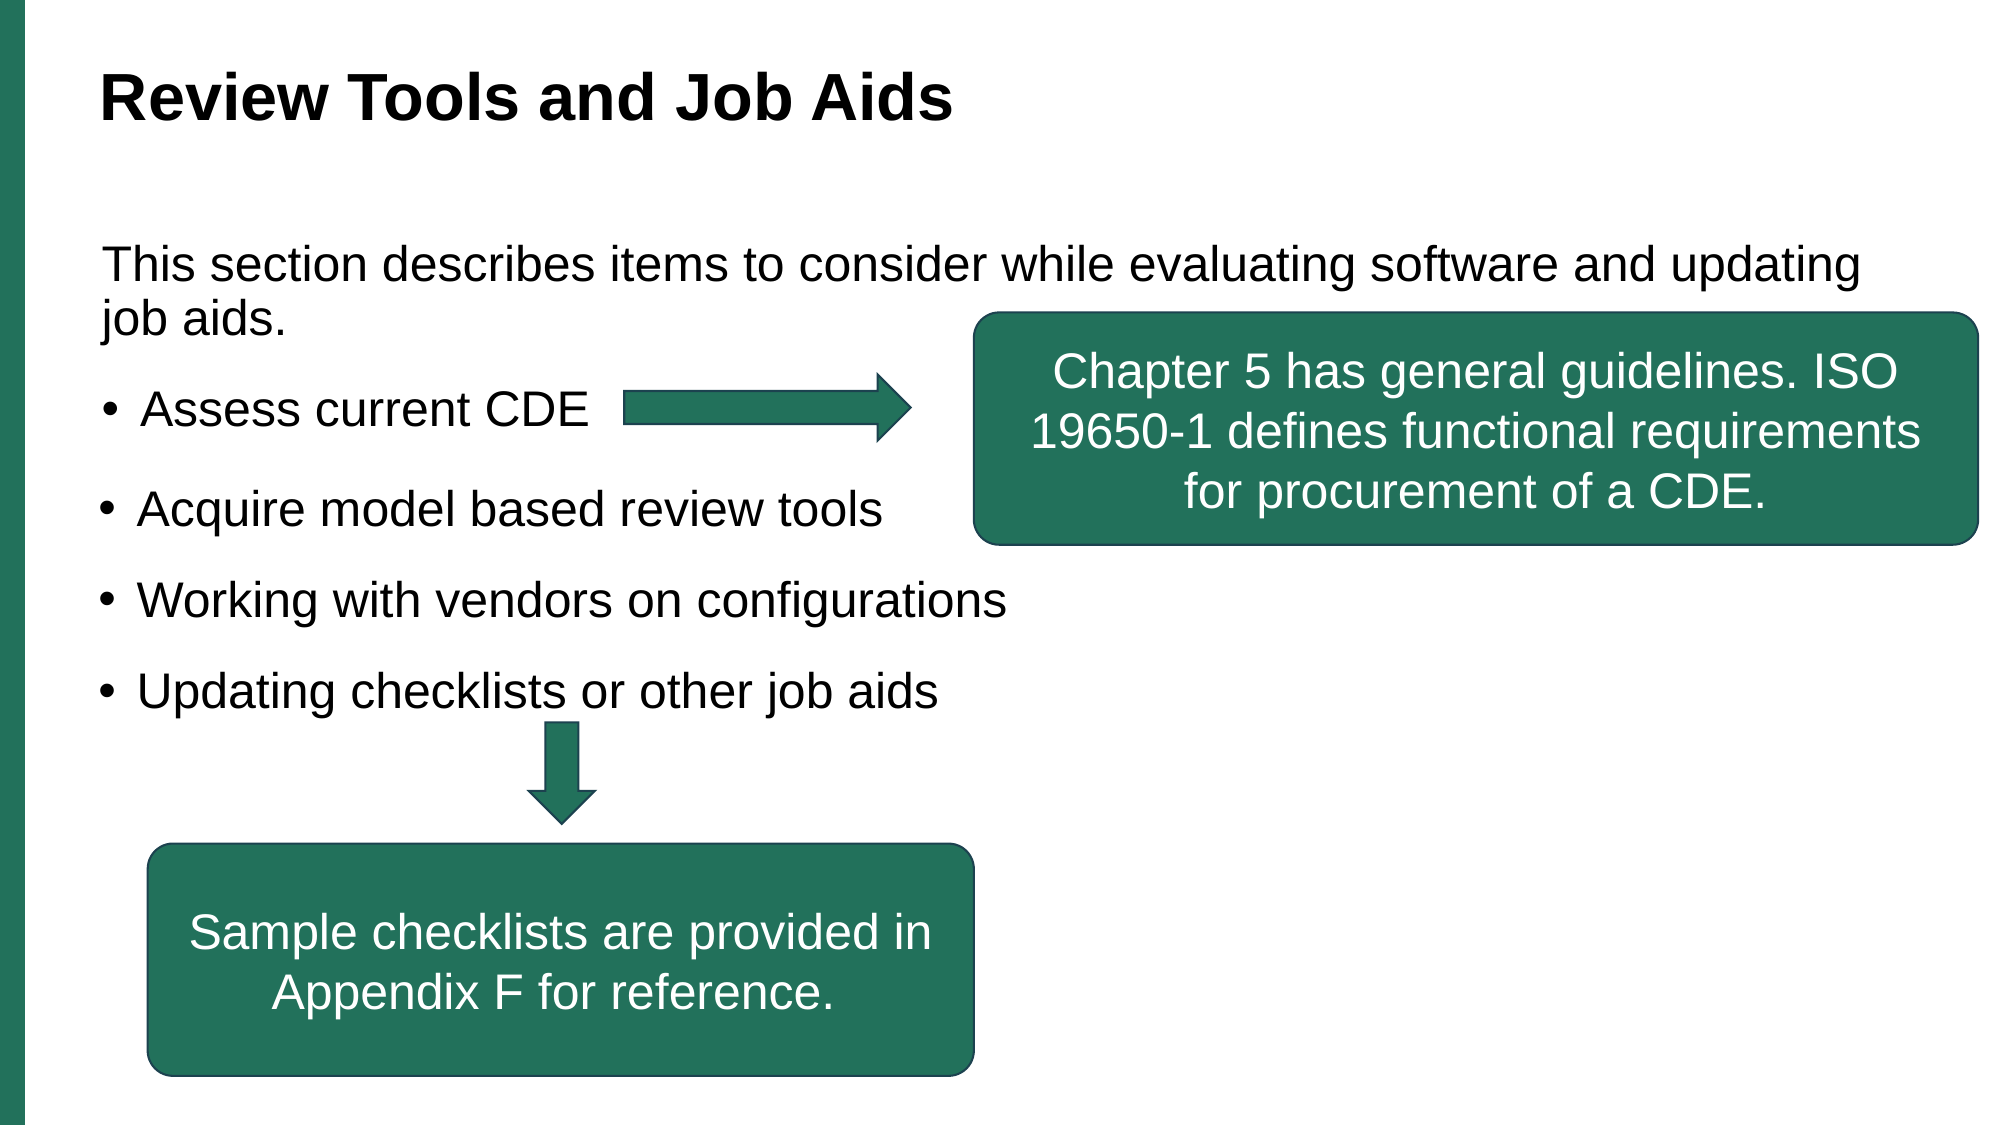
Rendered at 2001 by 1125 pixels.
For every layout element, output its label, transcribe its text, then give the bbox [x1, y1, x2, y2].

text_box Acquire model based review tools Working with vendors on configurations Updating checklists or other job aids [98, 482, 1899, 857]
text_box [526, 721, 598, 826]
text_box [623, 372, 913, 444]
text_box Chapter 5 has general guidelines. ISO 19650-1 defines functional requirements for procurement of a CDE. [972, 311, 1980, 546]
list This section describes items to consider while evaluating software and updating job aids. Assess current CDE [101, 238, 1902, 482]
text_box Sample checklists are provided in Appendix F for reference. [146, 842, 975, 1077]
title Review Tools and Job Aids [99, 62, 1900, 200]
